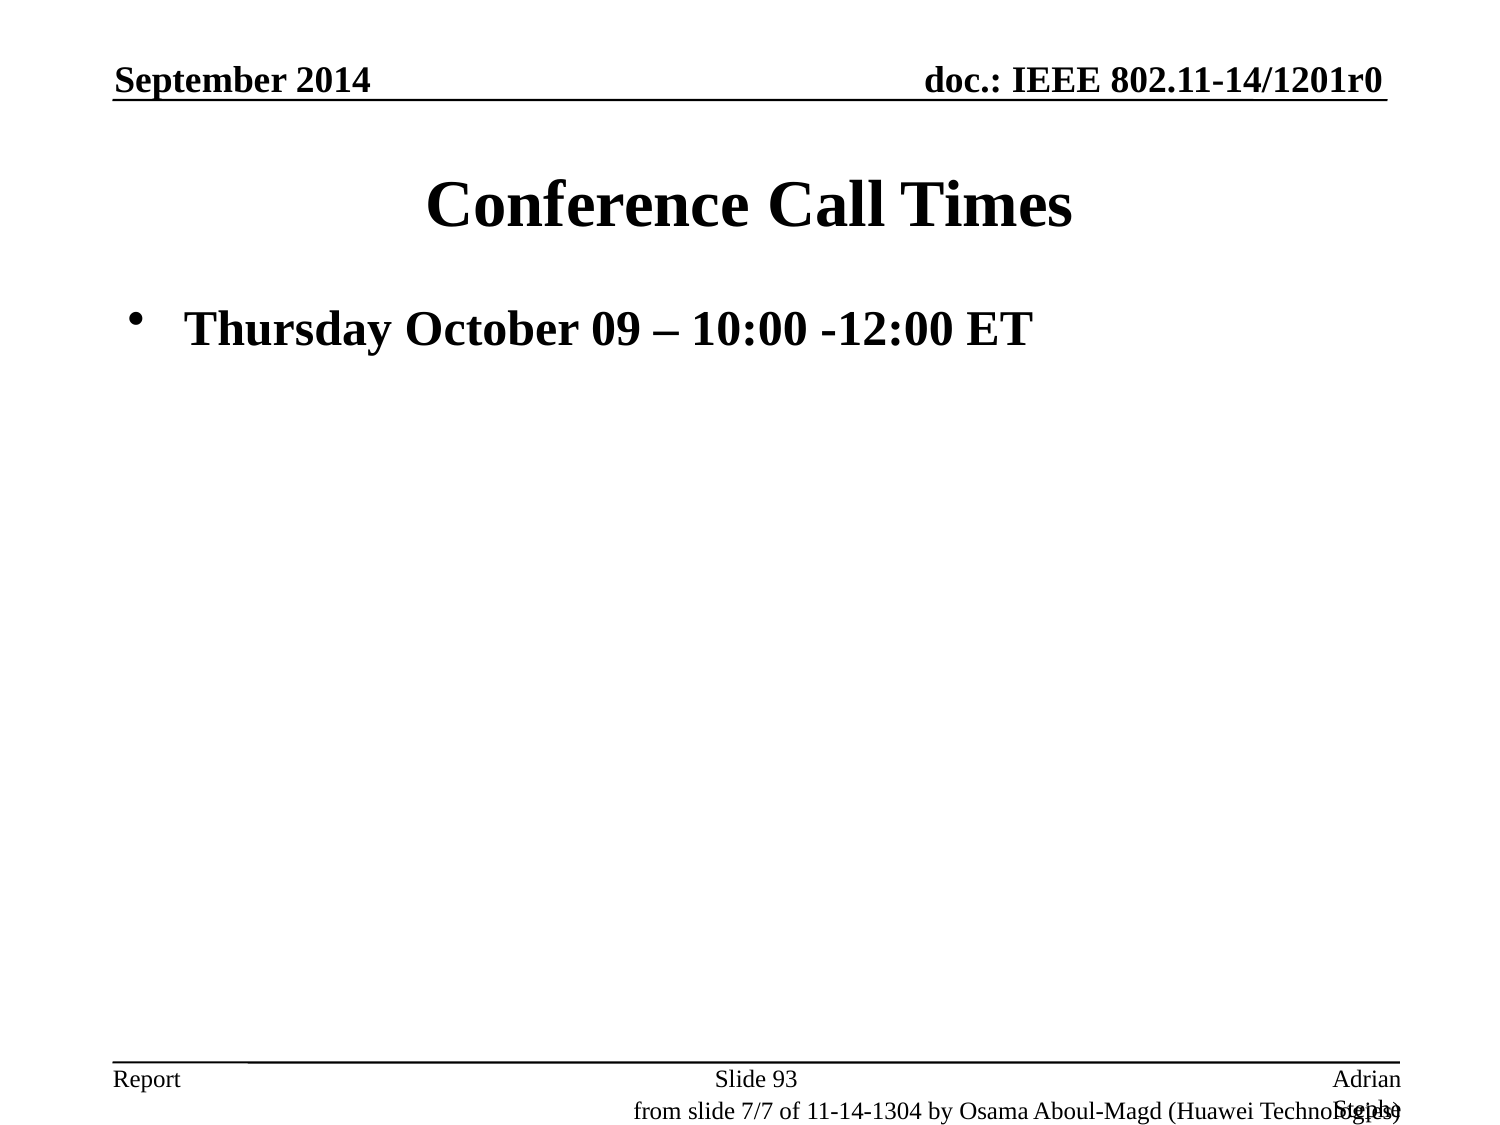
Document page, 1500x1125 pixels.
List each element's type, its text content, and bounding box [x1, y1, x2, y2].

title Conference Call Times [112, 112, 1388, 287]
list Thursday October 09 – 10:00 -12:00 ET [112, 287, 1388, 963]
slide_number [114, 54, 374, 101]
slide_number Slide 93 [712, 1061, 800, 1087]
footer Adrian Stephens, Intel Corporation [1324, 1061, 1402, 1087]
text_box from slide 7/7 of 11-14-1304 by Osama Aboul-Magd (Huawei Technologies) [343, 1087, 1417, 1125]
